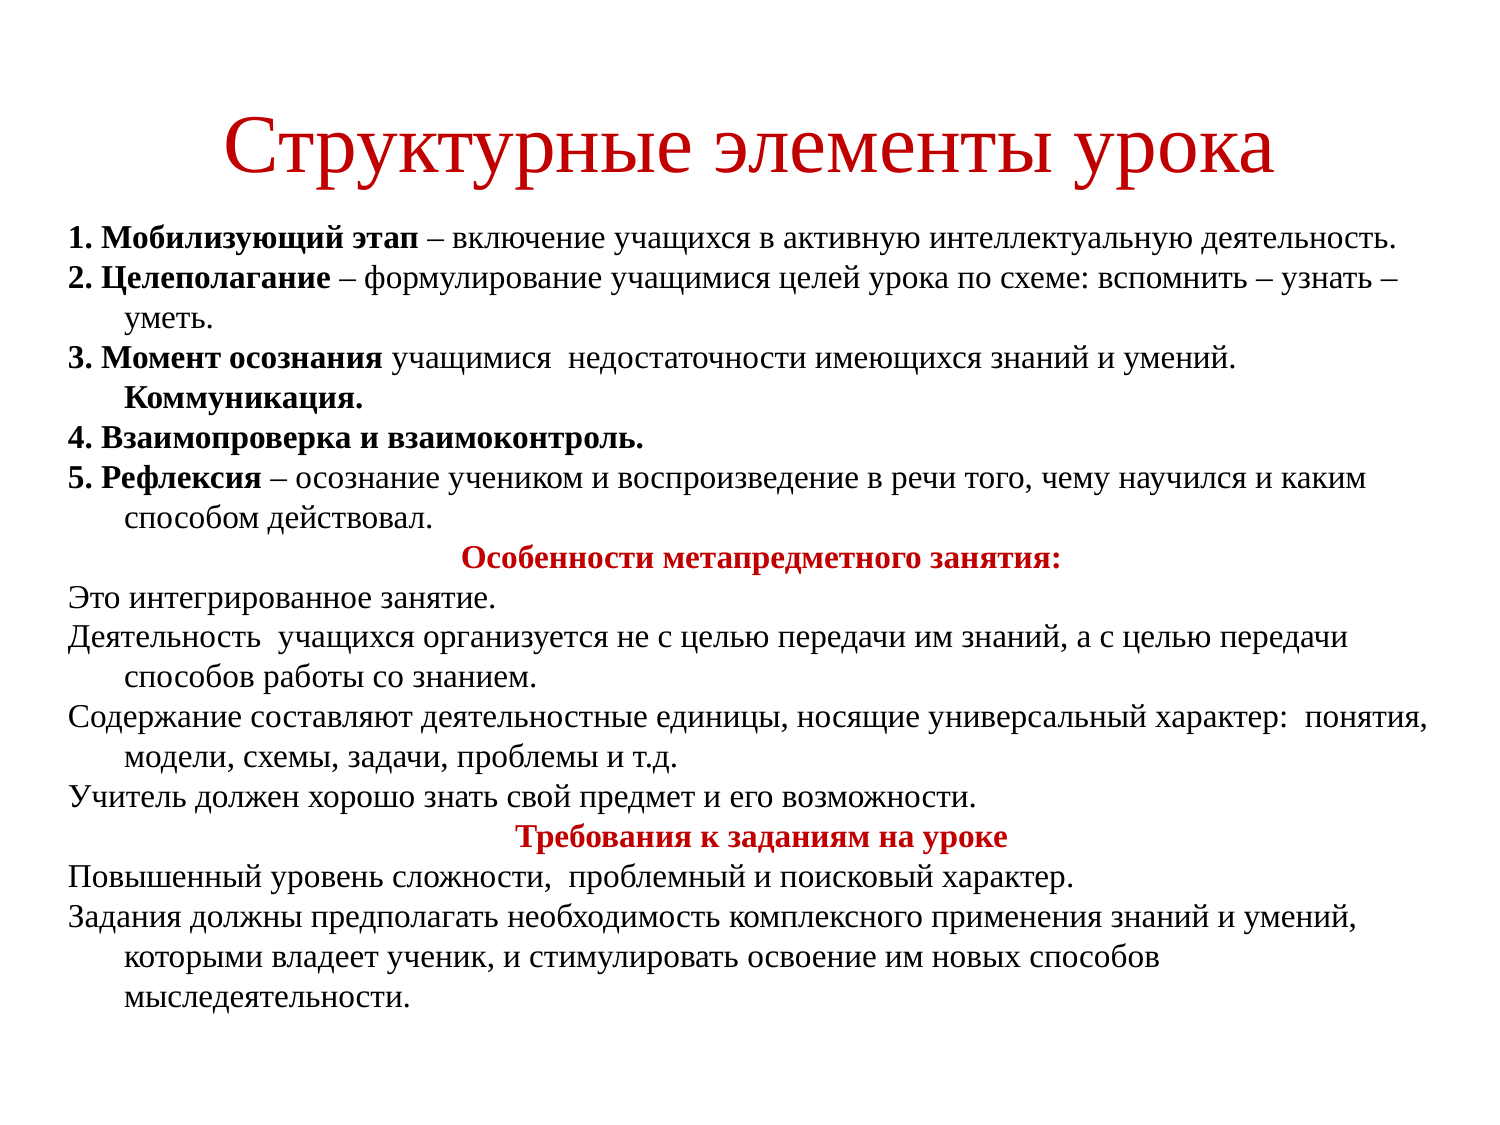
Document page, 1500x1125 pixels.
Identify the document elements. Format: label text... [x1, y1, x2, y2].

text_box 1. Мобилизующий этап – включение учащихся в активную интеллектуальную деятельность. 2. Целеполагание – формулирование учащимися целей урока по схеме: вспомнить – узнать – уметь. 3. Момент осознания учащимися недостаточности имеющихся знаний и умений. Коммуникация. 4. Взаимопроверка и взаимоконтроль. 5. Рефлексия – осознание учеником и воспроизведение в речи того, чему научился и каким способом действовал. Особенности метапредметного занятия: Это интегрированное занятие. Деятельность учащихся организуется не с целью передачи им знаний, а с целью передачи способов работы со знанием. Содержание составляют деятельностные единицы, носящие универсальный характер: понятия, модели, схемы, задачи, проблемы и т.д. Учитель должен хорошо знать свой предмет и его возможности. Требования к заданиям на уроке Повышенный уровень сложности, проблемный и поисковый характер. Задания должны предполагать необходимость комплексного применения знаний и умений, которыми владеет ученик, и стимулировать освоение им новых способов мыследеятельности. [53, 208, 1471, 1067]
title Структурные элементы урока [75, 45, 1425, 208]
